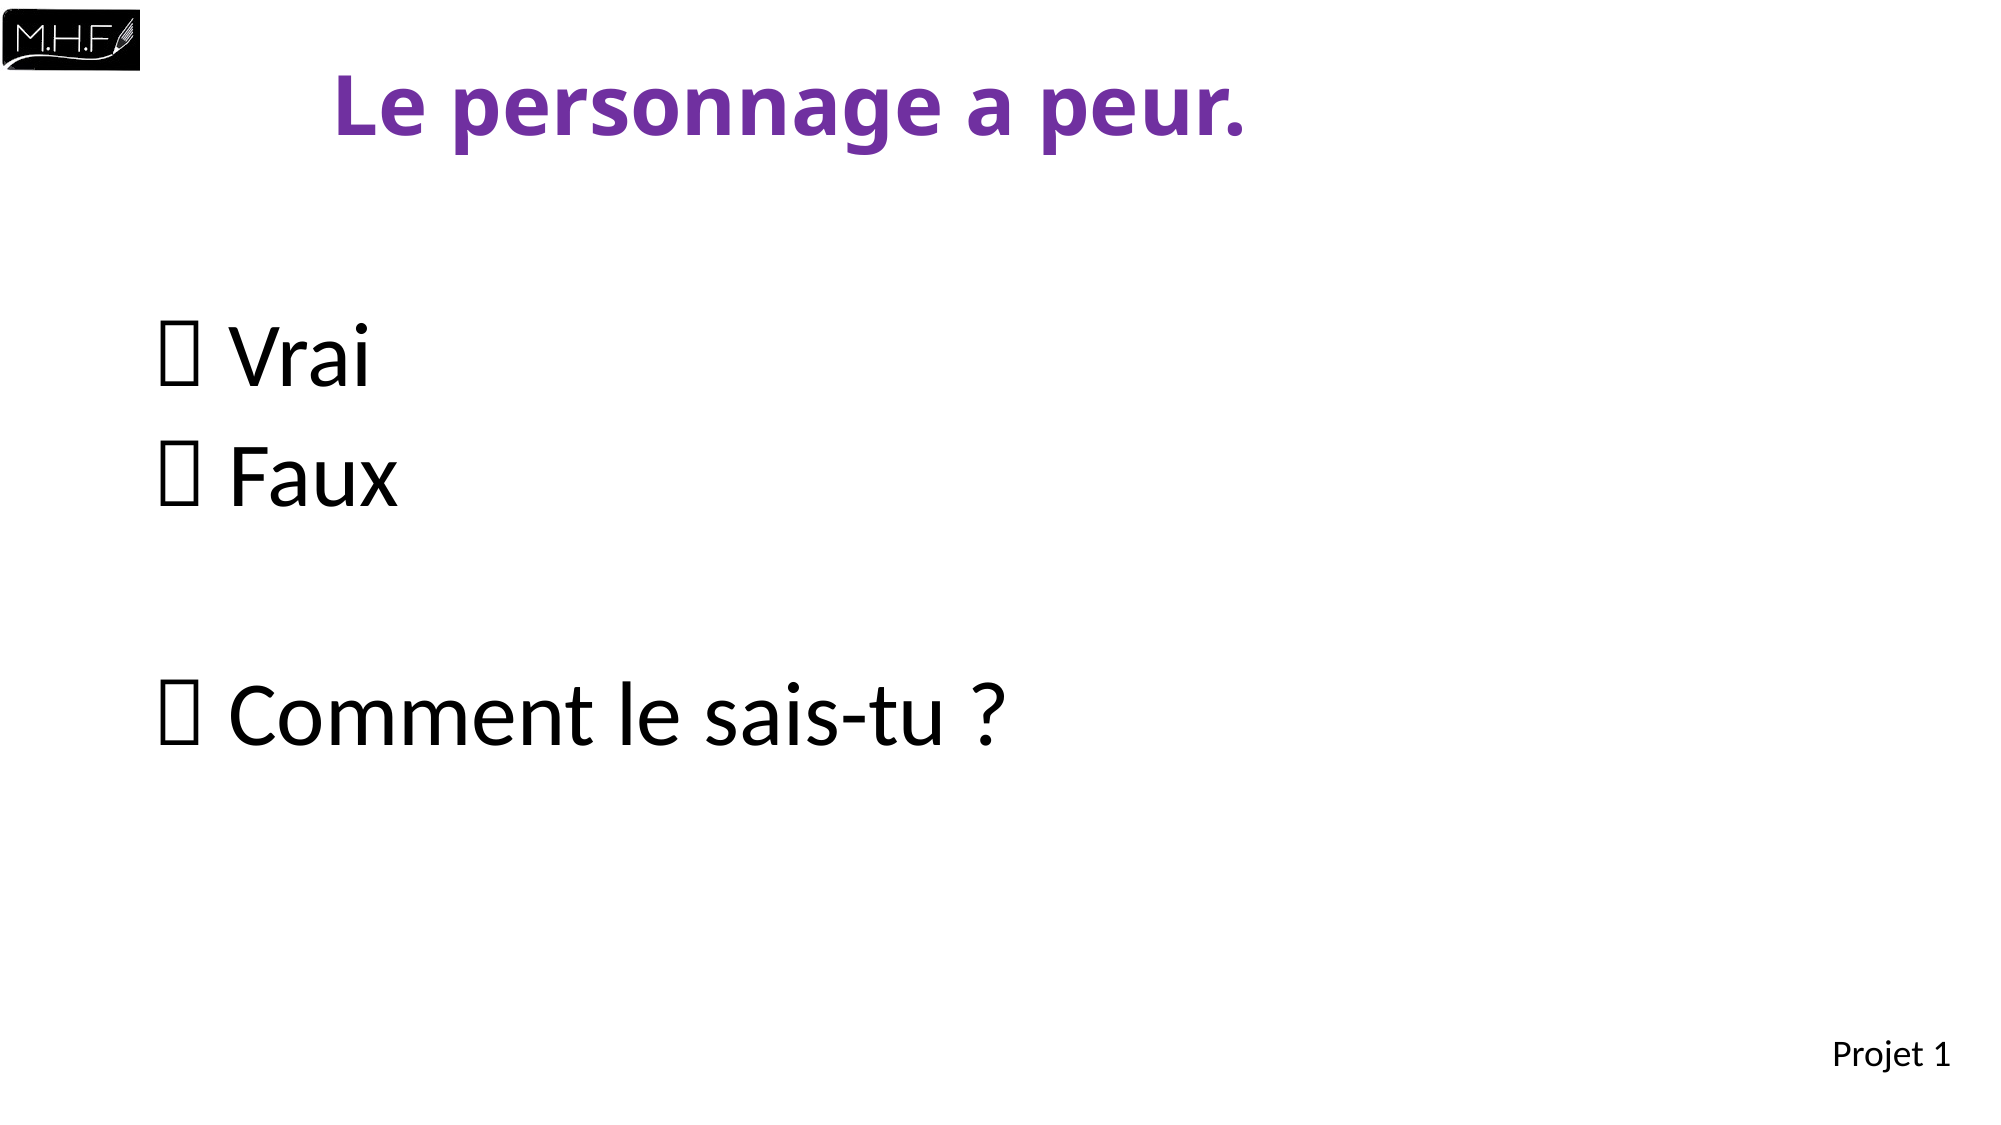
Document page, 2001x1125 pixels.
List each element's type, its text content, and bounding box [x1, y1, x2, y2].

list  Vrai  Faux  Comment le sais-tu ? [137, 299, 1863, 1014]
picture [0, 7, 140, 74]
text_box Projet 1 [1362, 1021, 1967, 1082]
title Le personnage a peur. [316, 0, 1863, 218]
